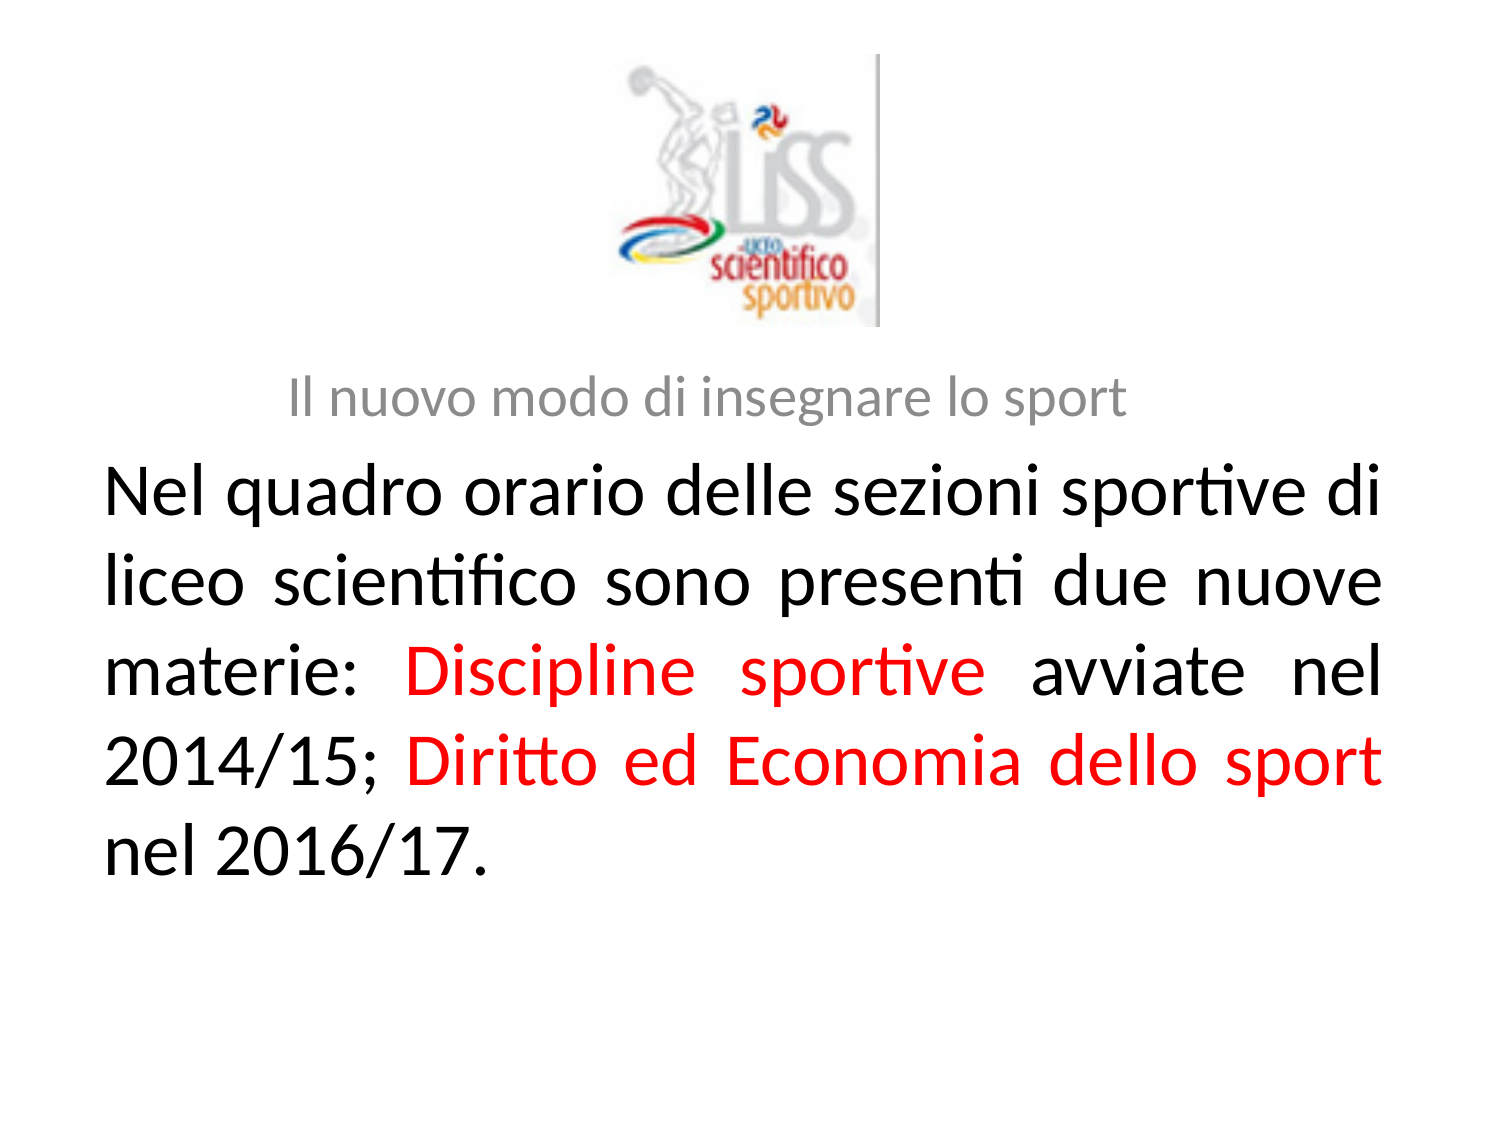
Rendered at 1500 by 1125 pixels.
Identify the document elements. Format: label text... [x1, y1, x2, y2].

subtitle Il nuovo modo di insegnare lo sport [230, 349, 1188, 492]
title Nel quadro orario delle sezioni sportive di liceo scientifico sono presenti due nuove materie: Discipline sportive avviate nel 2014/15; Diritto ed Economia dello sport nel 2016/17. [88, 503, 1400, 828]
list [608, 54, 881, 327]
